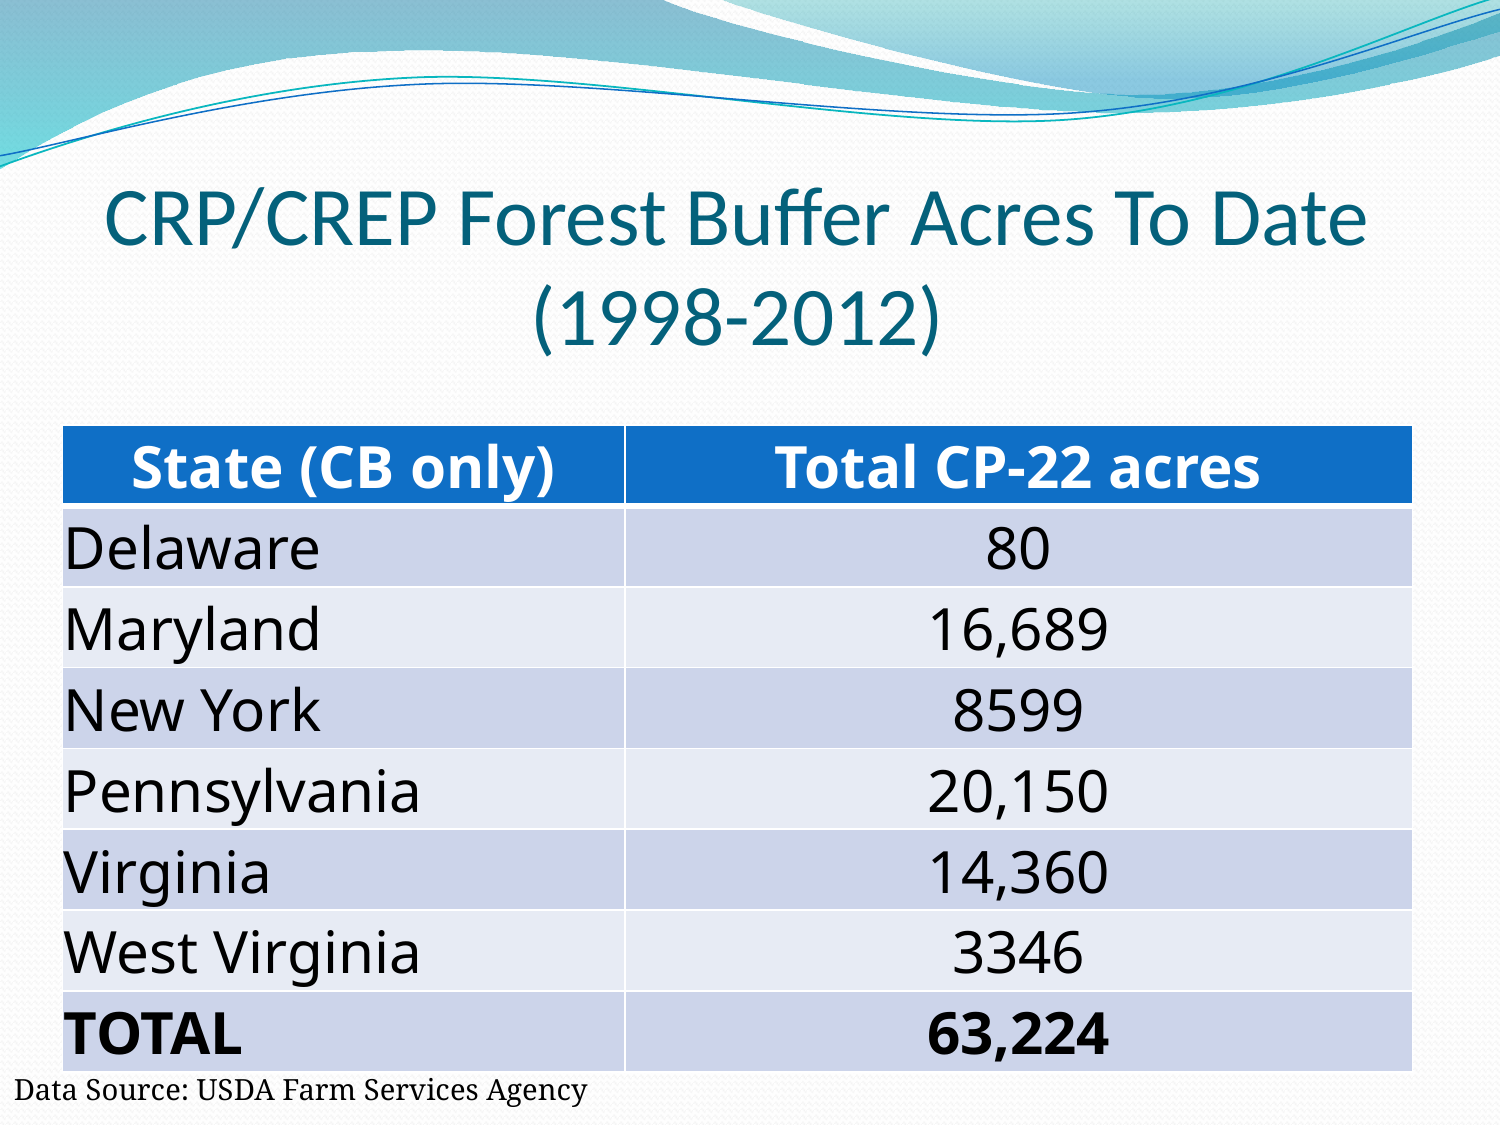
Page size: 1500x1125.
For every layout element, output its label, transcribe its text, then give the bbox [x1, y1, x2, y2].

table_header Total CP-22 acres [626, 426, 1412, 503]
table_header State (CB only) [63, 426, 624, 503]
table_cell Maryland [63, 588, 624, 667]
table_cell 20,150 [626, 749, 1412, 828]
table_cell TOTAL [63, 992, 624, 1071]
table_cell Pennsylvania [63, 749, 624, 828]
table_cell 3346 [626, 911, 1412, 990]
table_cell Delaware [63, 509, 624, 586]
table_cell 14,360 [626, 830, 1412, 909]
table_cell 63,224 [626, 992, 1412, 1071]
table_cell 80 [626, 509, 1412, 586]
table_cell 16,689 [626, 588, 1412, 667]
table_cell West Virginia [63, 911, 624, 990]
table_cell New York [63, 668, 624, 748]
table_cell 8599 [626, 668, 1412, 748]
text_box Data Source: USDA Farm Services Agency [0, 1064, 603, 1115]
title CRP/CREP Forest Buffer Acres To Date (1998-2012) [62, 174, 1413, 363]
table_cell Virginia [63, 830, 624, 909]
